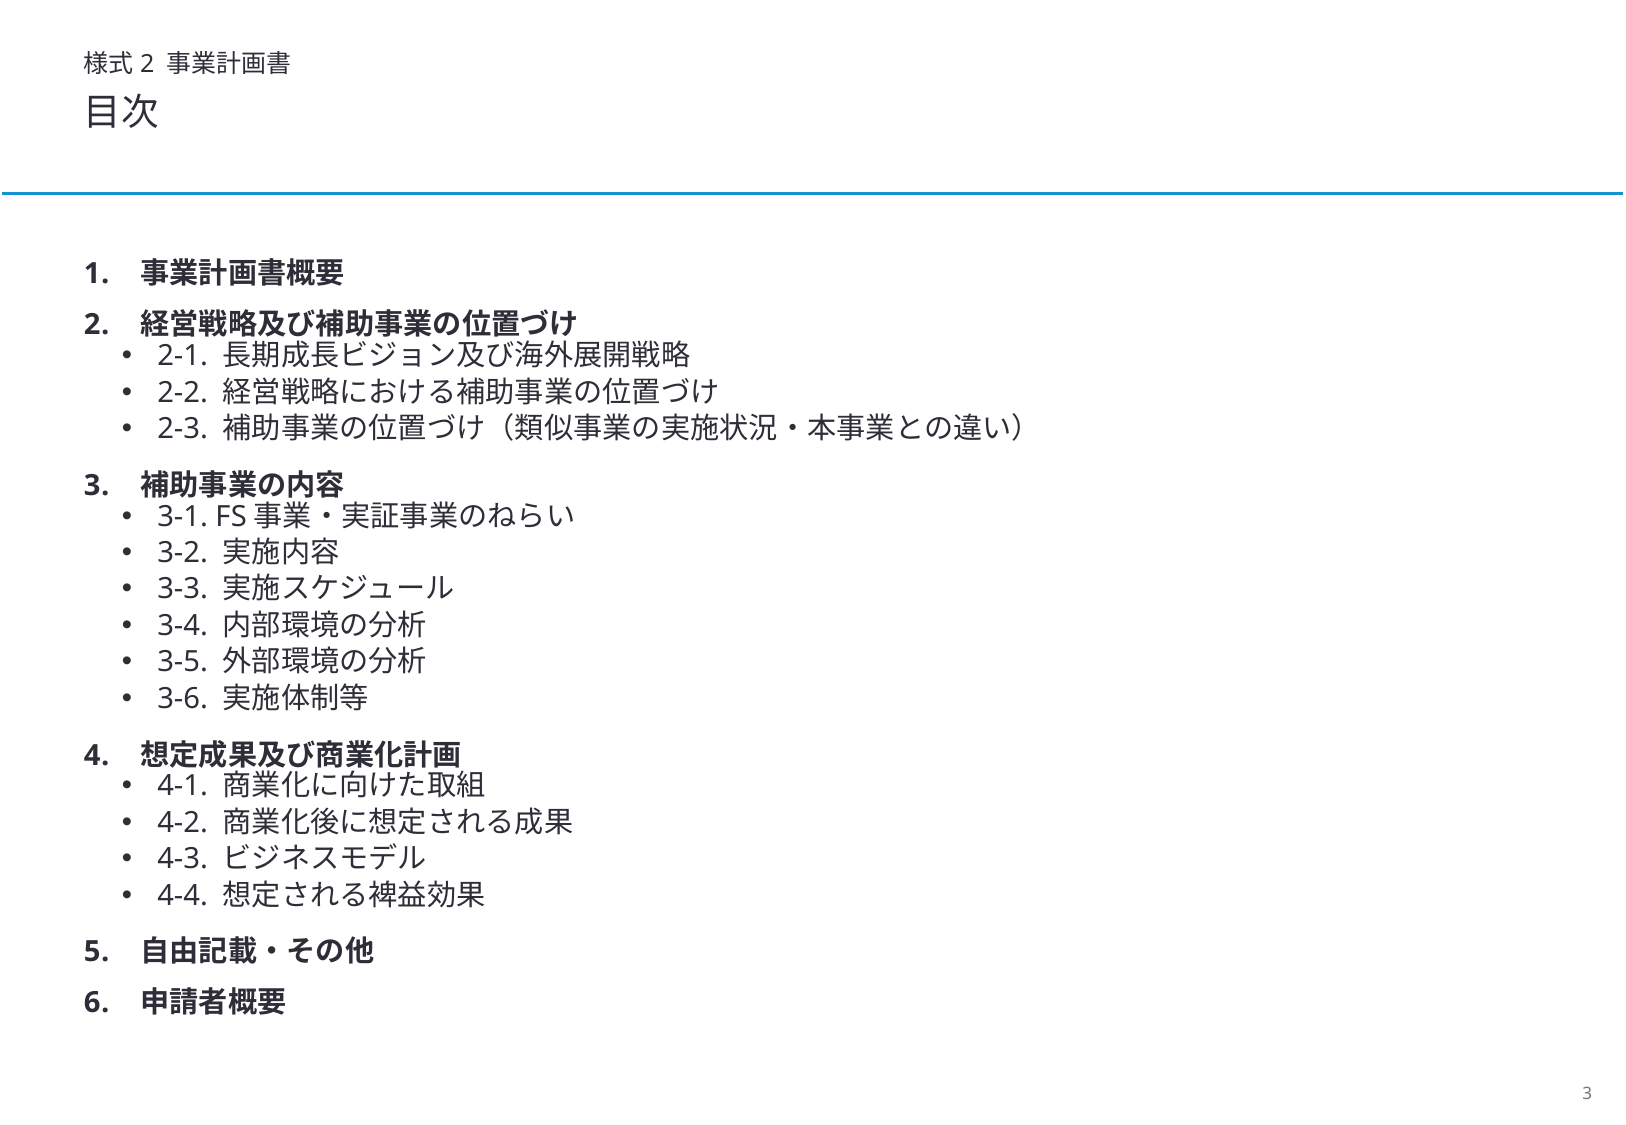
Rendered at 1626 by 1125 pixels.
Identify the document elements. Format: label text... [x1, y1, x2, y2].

list 目次 [84, 83, 1543, 183]
list 様式2 事業計画書 [84, 40, 1543, 82]
list 事業計画書概要 経営戦略及び補助事業の位置づけ 2-1. 長期成長ビジョン及び海外展開戦略 2-2. 経営戦略における補助事業の位置づけ 2-3. 補助事業の位置づけ（類似事業の実施状況・本事業との違い） 補助事業の内容 3-1. FS事業・実証事業のねらい 3-2. 実施内容 3-3. 実施スケジュール 3-4. 内部環境の分析 3-5. 外部環境の分析 3-6. 実施体制等 想定成果及び商業化計画 4-1. 商業化に向けた取組 4-2. 商業化後に想定される成果 4-3. ビジネスモデル 4-4. 想定される裨益効果 自由記載・その他 申請者概要 [84, 243, 1543, 1065]
